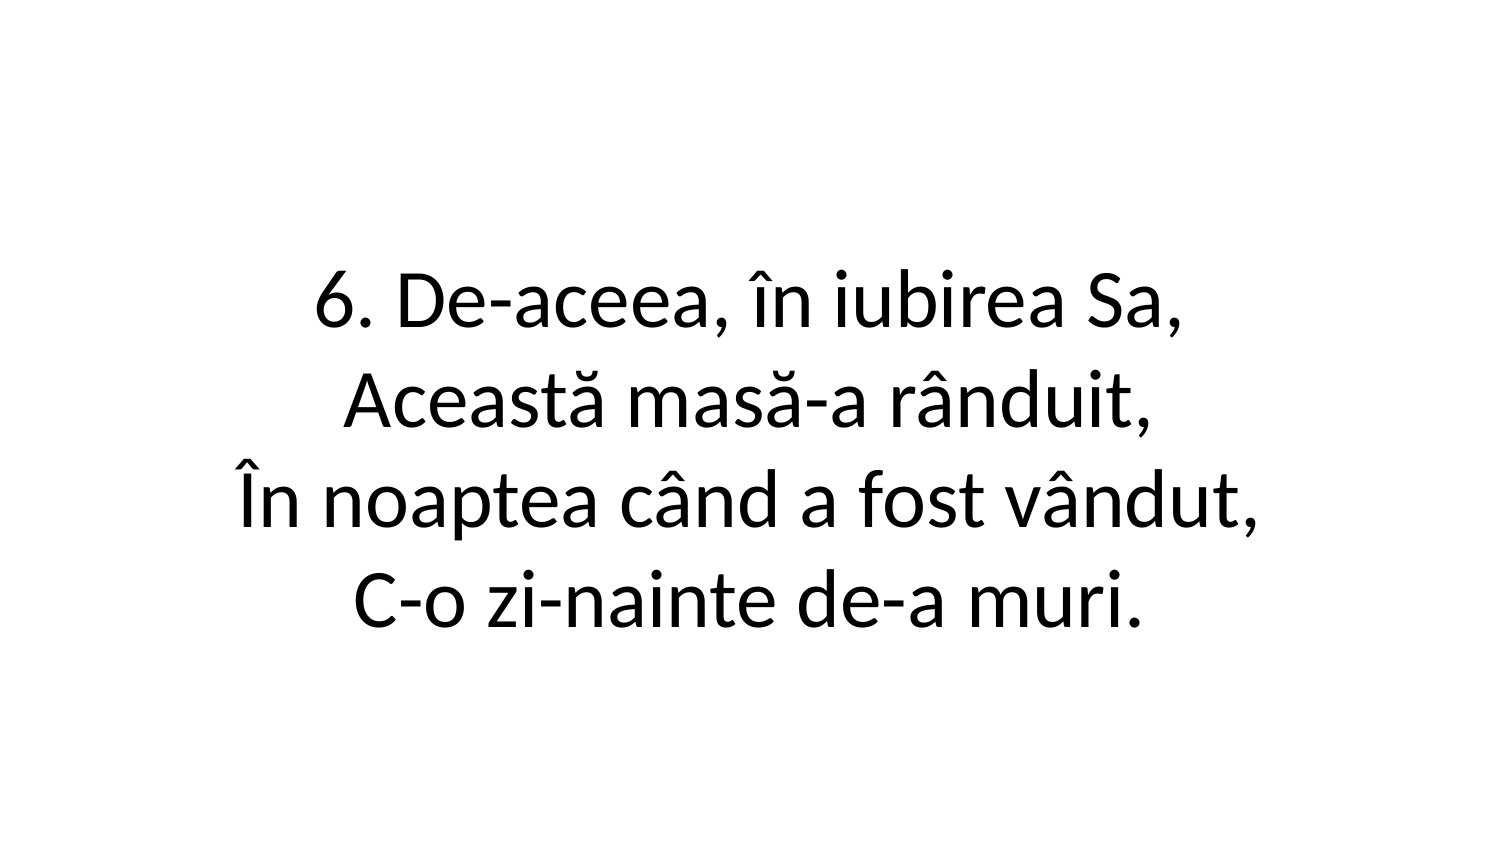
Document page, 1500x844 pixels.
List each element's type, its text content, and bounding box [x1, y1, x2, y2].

text_box 6. De-aceea, în iubirea Sa, Această masă-a rânduit, În noaptea când a fost vândut, C-o zi-nainte de-a muri. [223, 192, 1277, 652]
